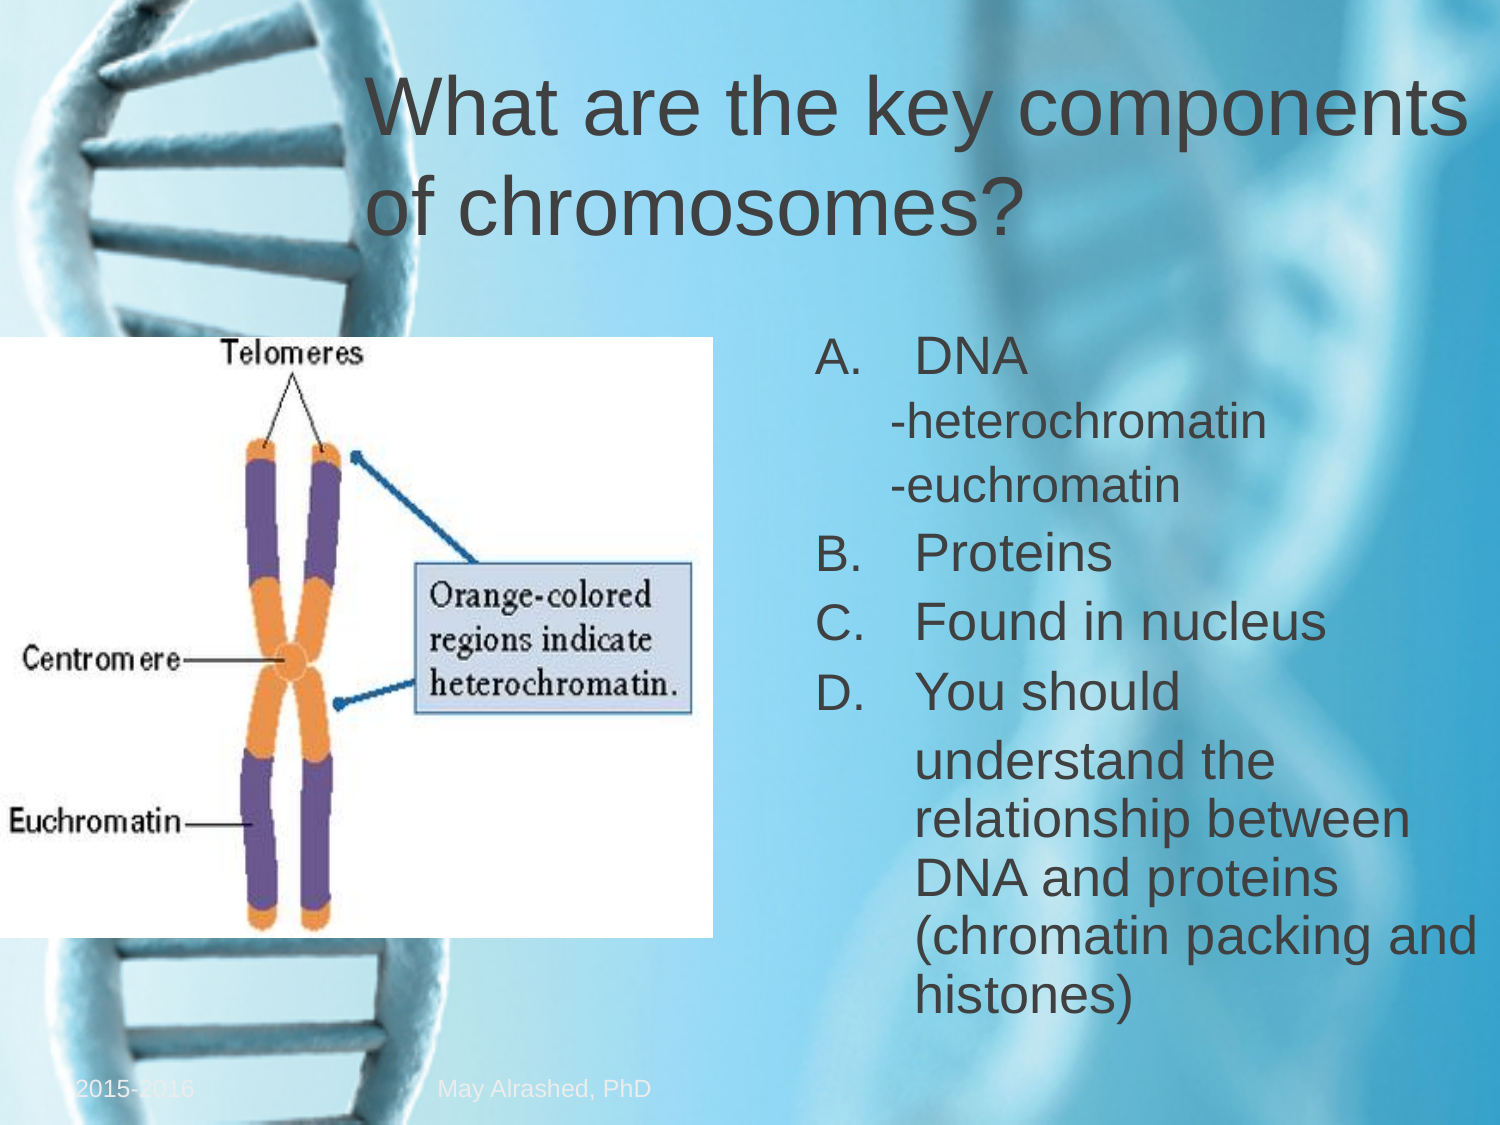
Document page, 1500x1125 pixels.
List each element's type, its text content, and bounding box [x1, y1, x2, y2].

slide_number 2015-2016 [75, 1042, 425, 1103]
footer May Alrashed, PhD [437, 1042, 988, 1103]
text_box What are the key components of chromosomes? [349, 45, 1500, 233]
picture [0, 0, 1500, 1125]
text_box DNA -heterochromatin -euchromatin Proteins Found in nucleus You should understand the relationship between DNA and proteins (chromatin packing and histones) [800, 320, 1500, 1063]
